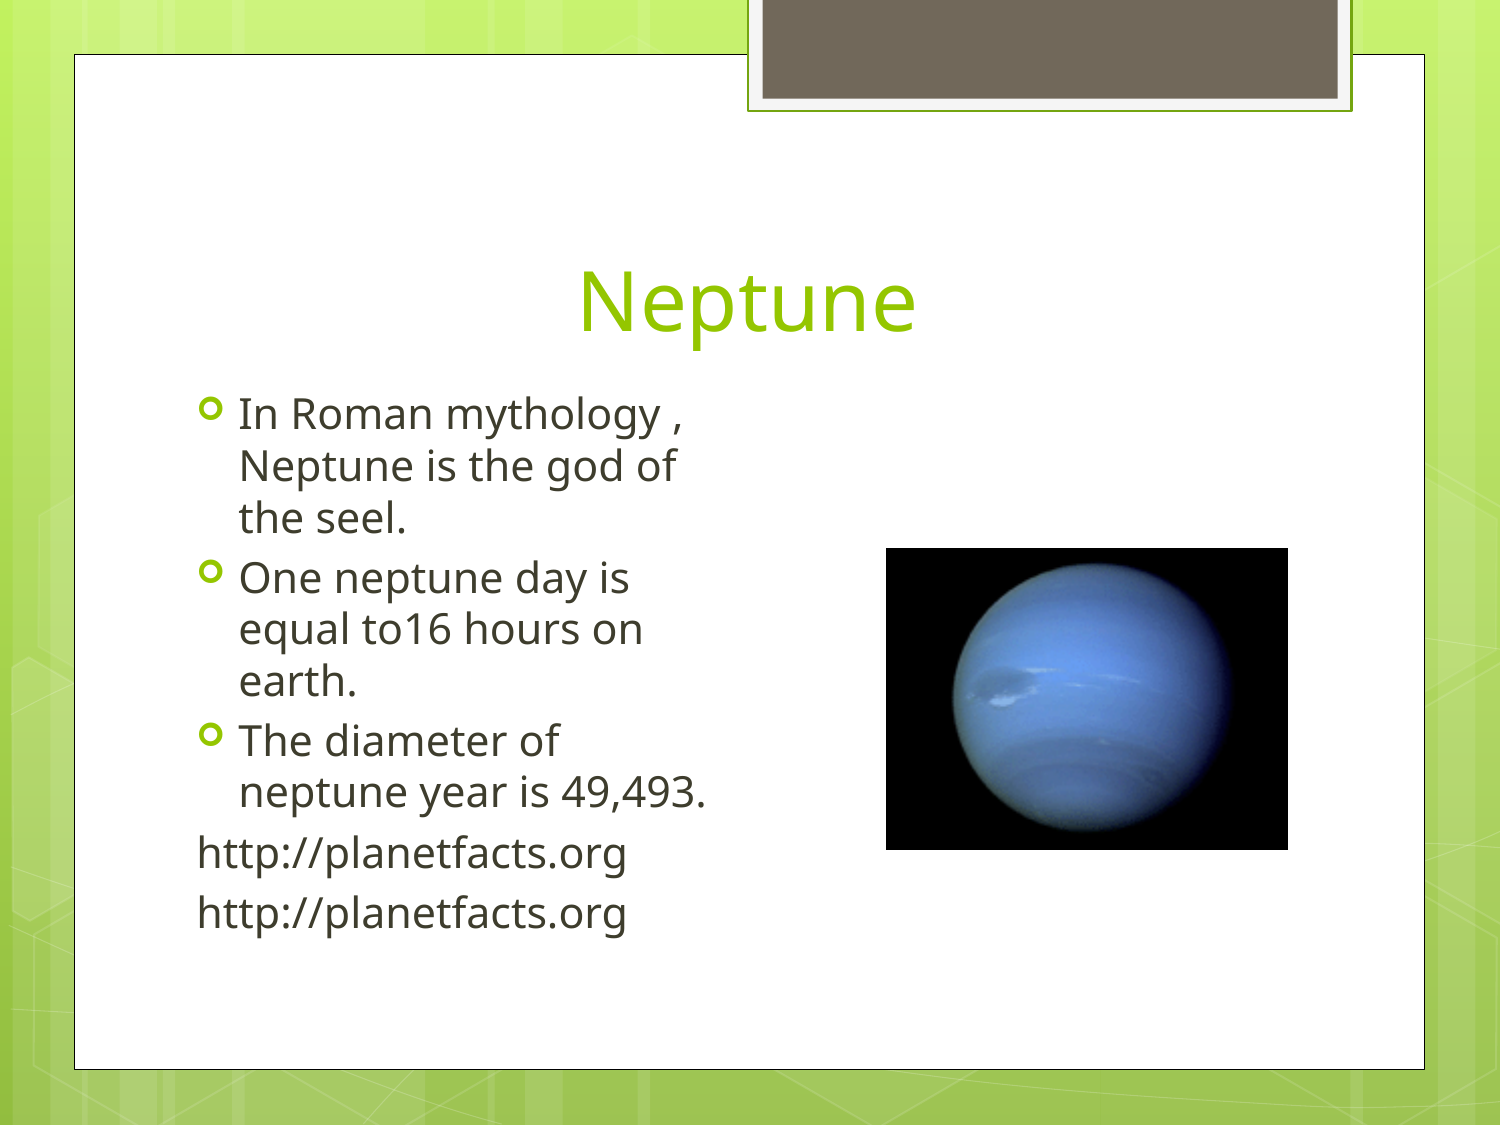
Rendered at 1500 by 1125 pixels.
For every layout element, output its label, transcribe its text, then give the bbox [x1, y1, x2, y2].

list In Roman mythology , Neptune is the god of the seel. One neptune day is equal to16 hours on earth. The diameter of neptune year is 49,493. http://planetfacts.org http://planetfacts.org [171, 379, 732, 953]
title Neptune [171, 168, 1324, 357]
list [885, 548, 1288, 851]
